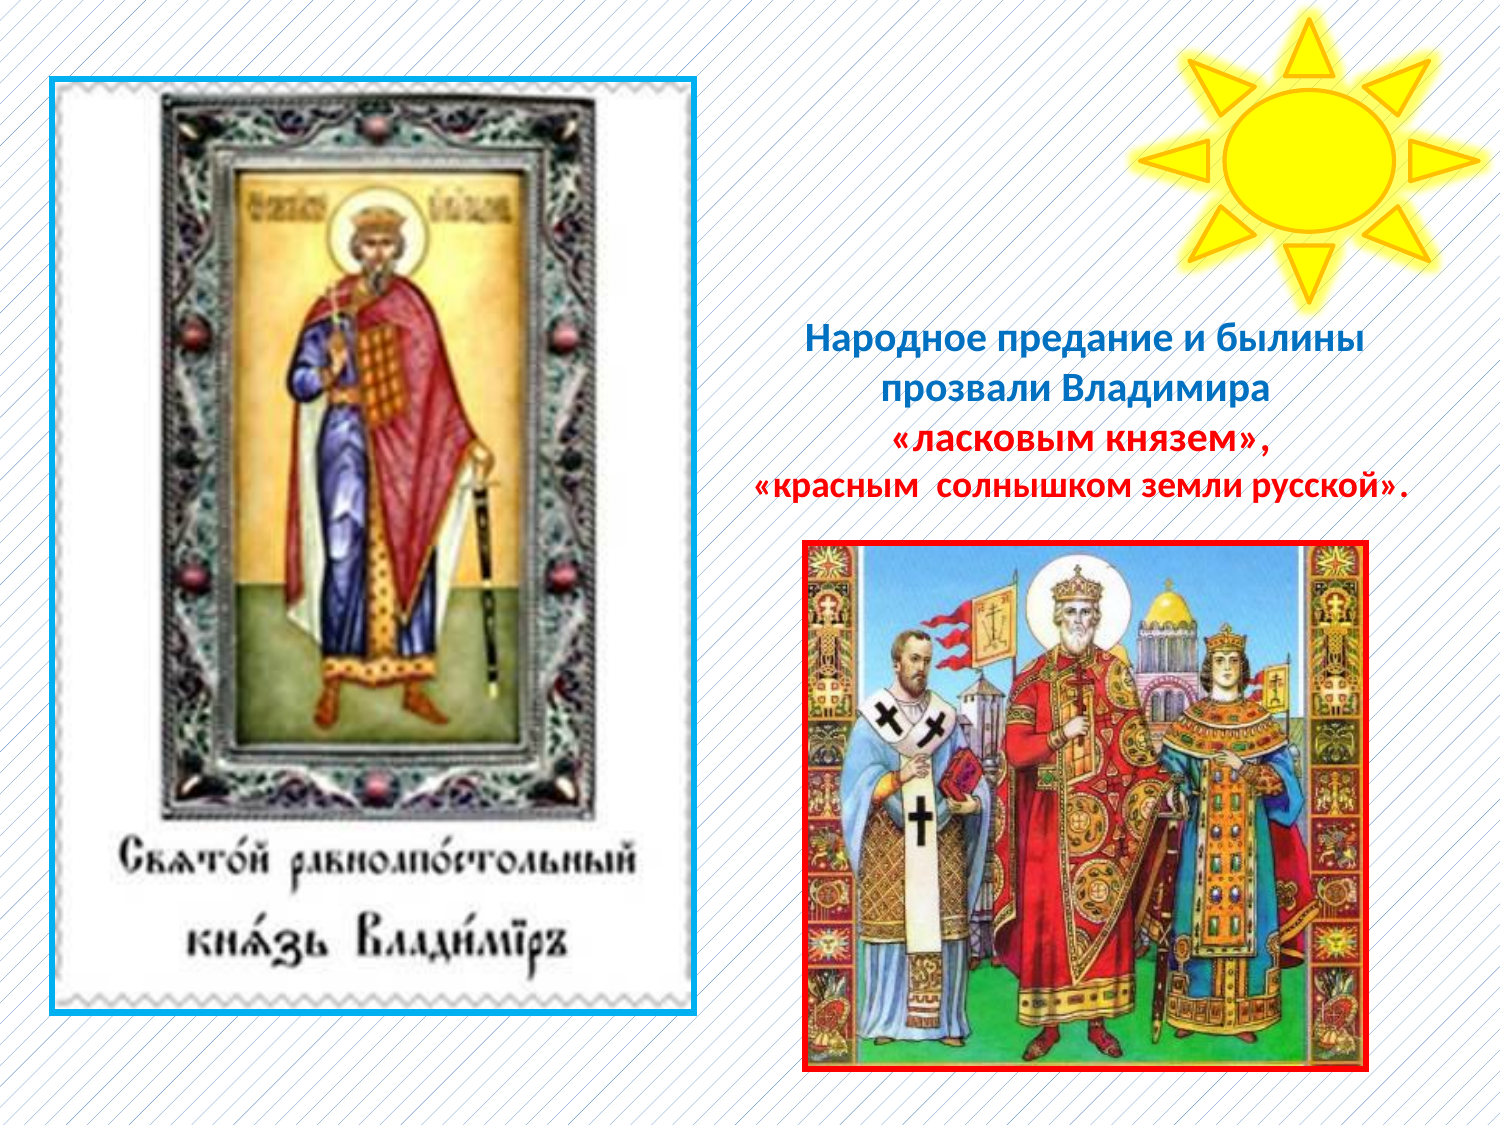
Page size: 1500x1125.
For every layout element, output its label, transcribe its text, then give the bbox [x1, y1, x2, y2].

picture [56, 83, 690, 1008]
text_box [1282, 243, 1336, 305]
text_box [1222, 87, 1397, 234]
text_box [1187, 58, 1257, 118]
text_box [1137, 138, 1211, 184]
text_box [1408, 138, 1481, 184]
picture [807, 545, 1364, 1067]
text_box [1282, 17, 1336, 79]
text_box Народное предание и былины прозвали Владимира «ласковым князем», «красным солнышком земли русской». [714, 302, 1457, 513]
text_box [1361, 58, 1431, 118]
text_box [1187, 204, 1257, 264]
text_box [1361, 204, 1431, 264]
